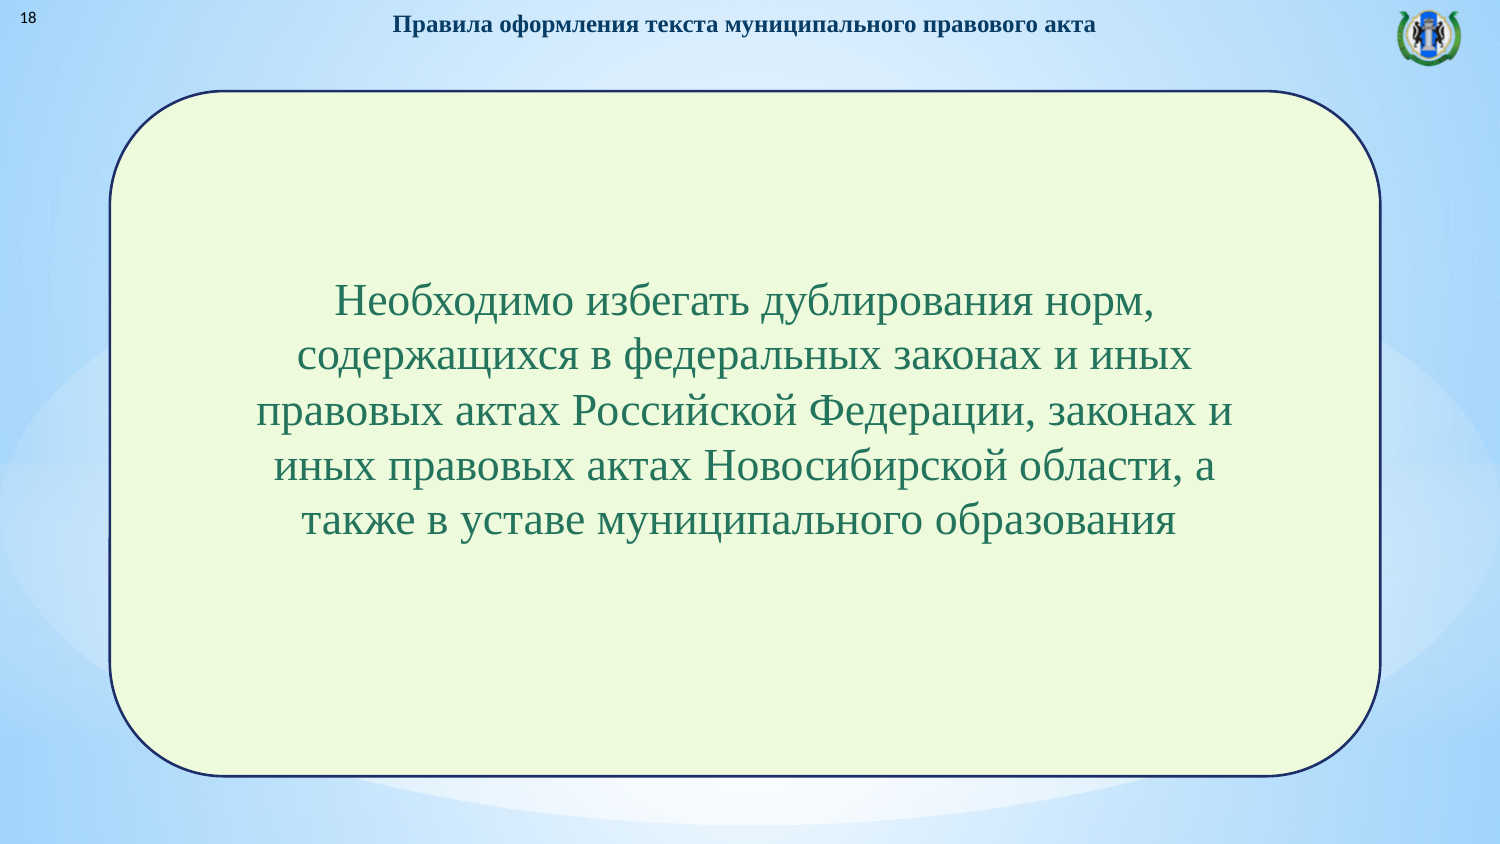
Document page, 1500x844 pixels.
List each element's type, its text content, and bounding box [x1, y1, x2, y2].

text_box Правила оформления текста муниципального правового акта [124, 0, 1366, 45]
text_box [108, 89, 1382, 778]
text_box Необходимо избегать дублирования норм, содержащихся в федеральных законах и иных правовых актах Российской Федерации, законах и иных правовых актах Новосибирской области, а также в уставе муниципального образования [213, 261, 1277, 607]
picture [1396, 8, 1462, 67]
slide_number 18 [3, 4, 54, 50]
